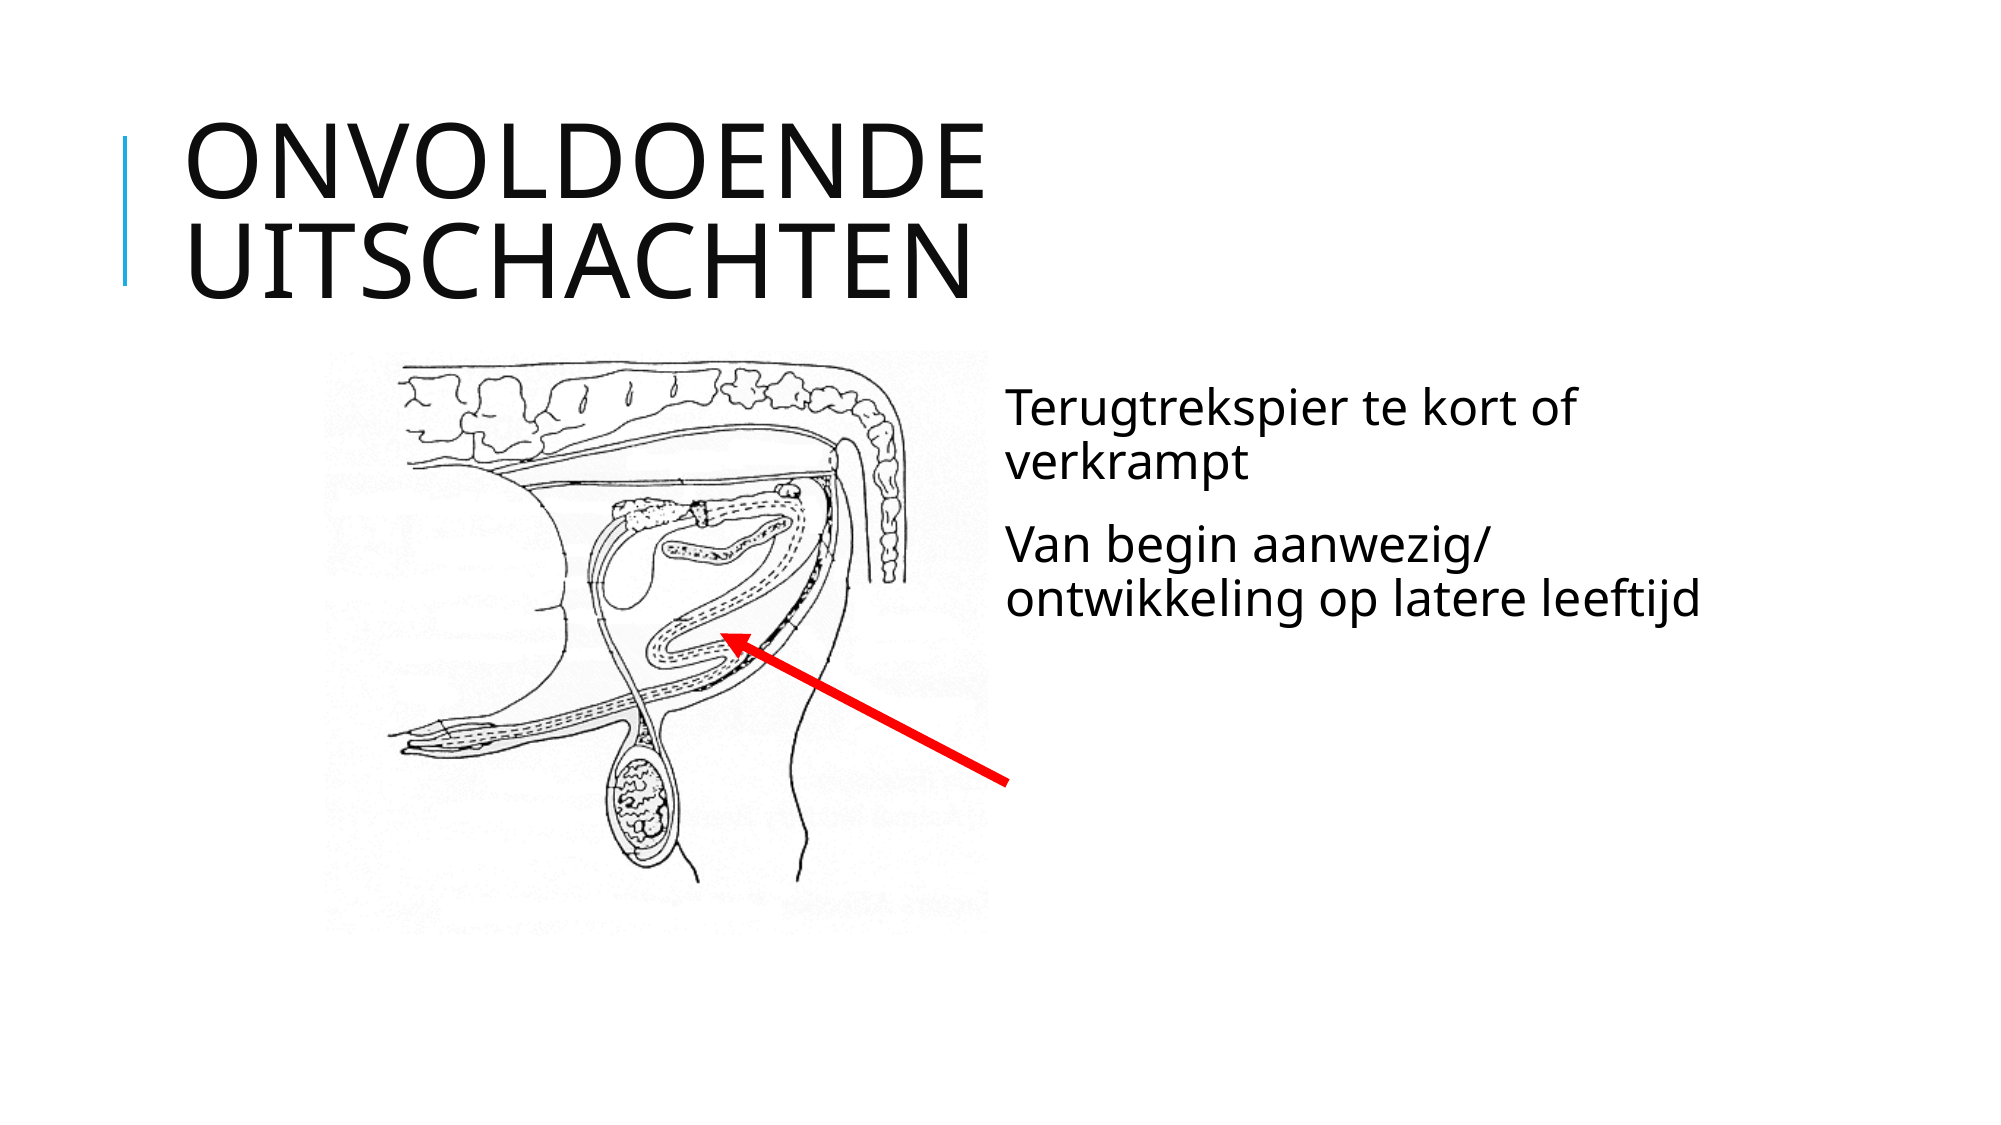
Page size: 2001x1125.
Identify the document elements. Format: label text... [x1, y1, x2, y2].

list Terugtrekspier te kort of verkrampt Van begin aanwezig/ ontwikkeling op latere leeftijd [982, 375, 1763, 1035]
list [324, 351, 988, 936]
title Onvoldoende uitschachten [168, 96, 1763, 342]
